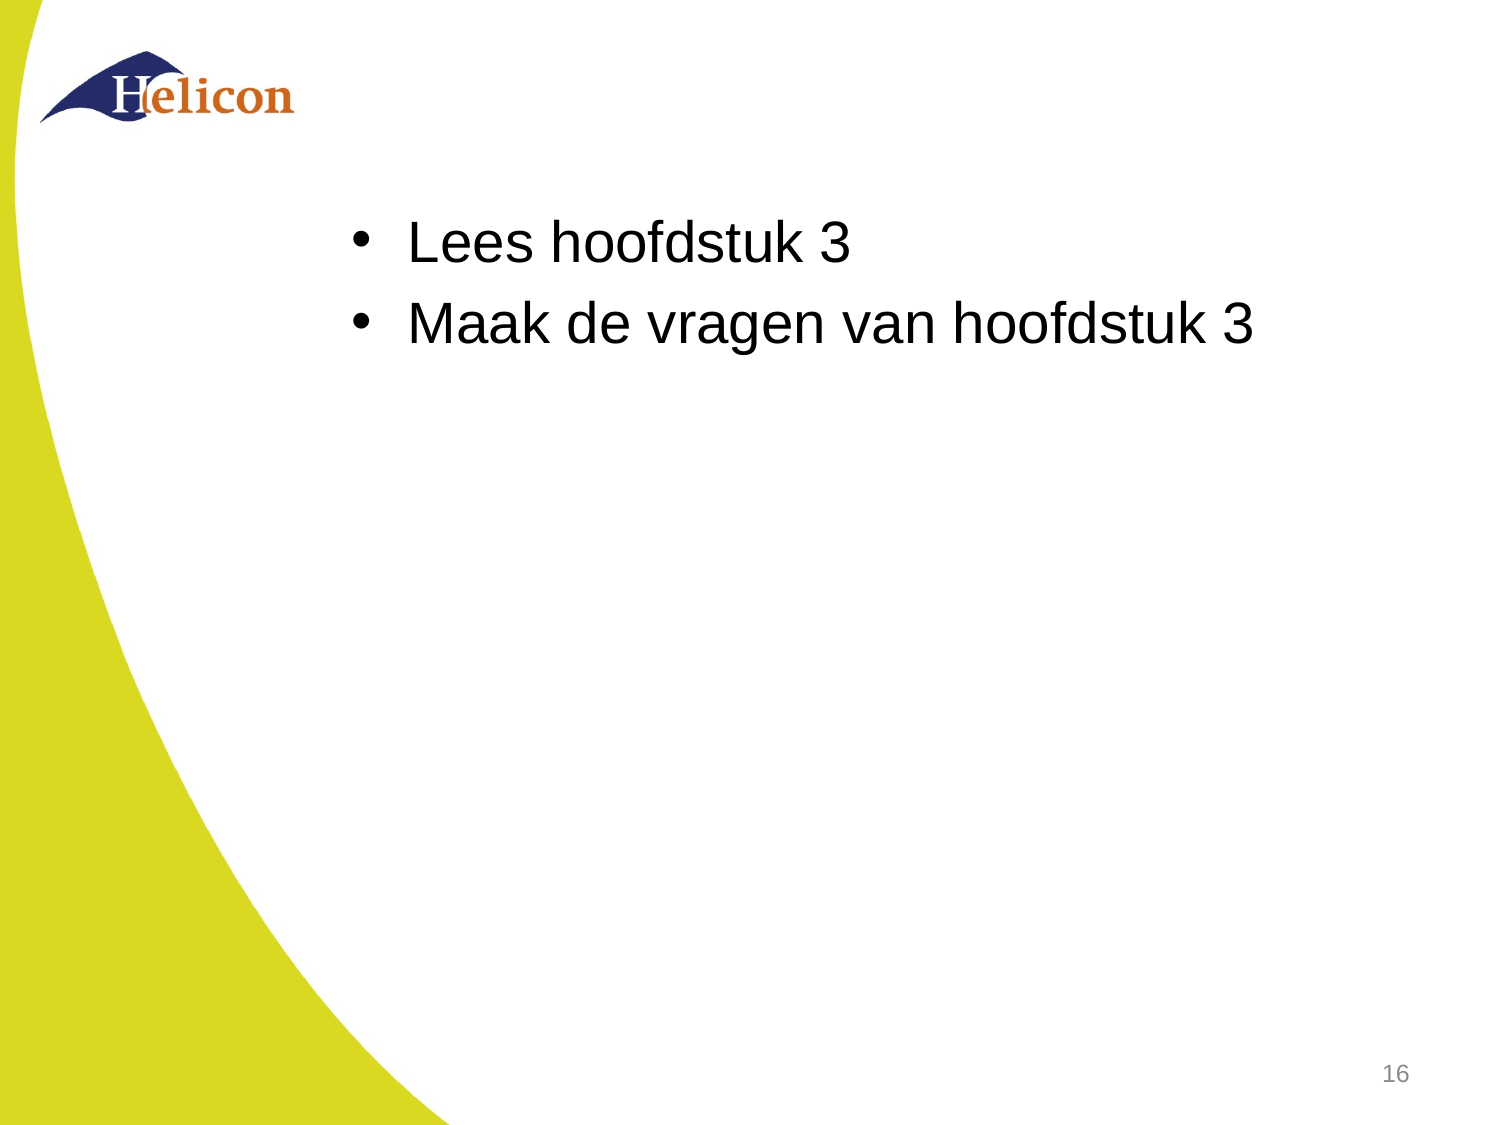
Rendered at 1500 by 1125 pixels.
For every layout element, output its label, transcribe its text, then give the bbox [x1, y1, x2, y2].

picture [0, 0, 1500, 1125]
slide_number 16 [1074, 1042, 1425, 1103]
list Lees hoofdstuk 3 Maak de vragen van hoofdstuk 3 [336, 196, 1425, 1005]
